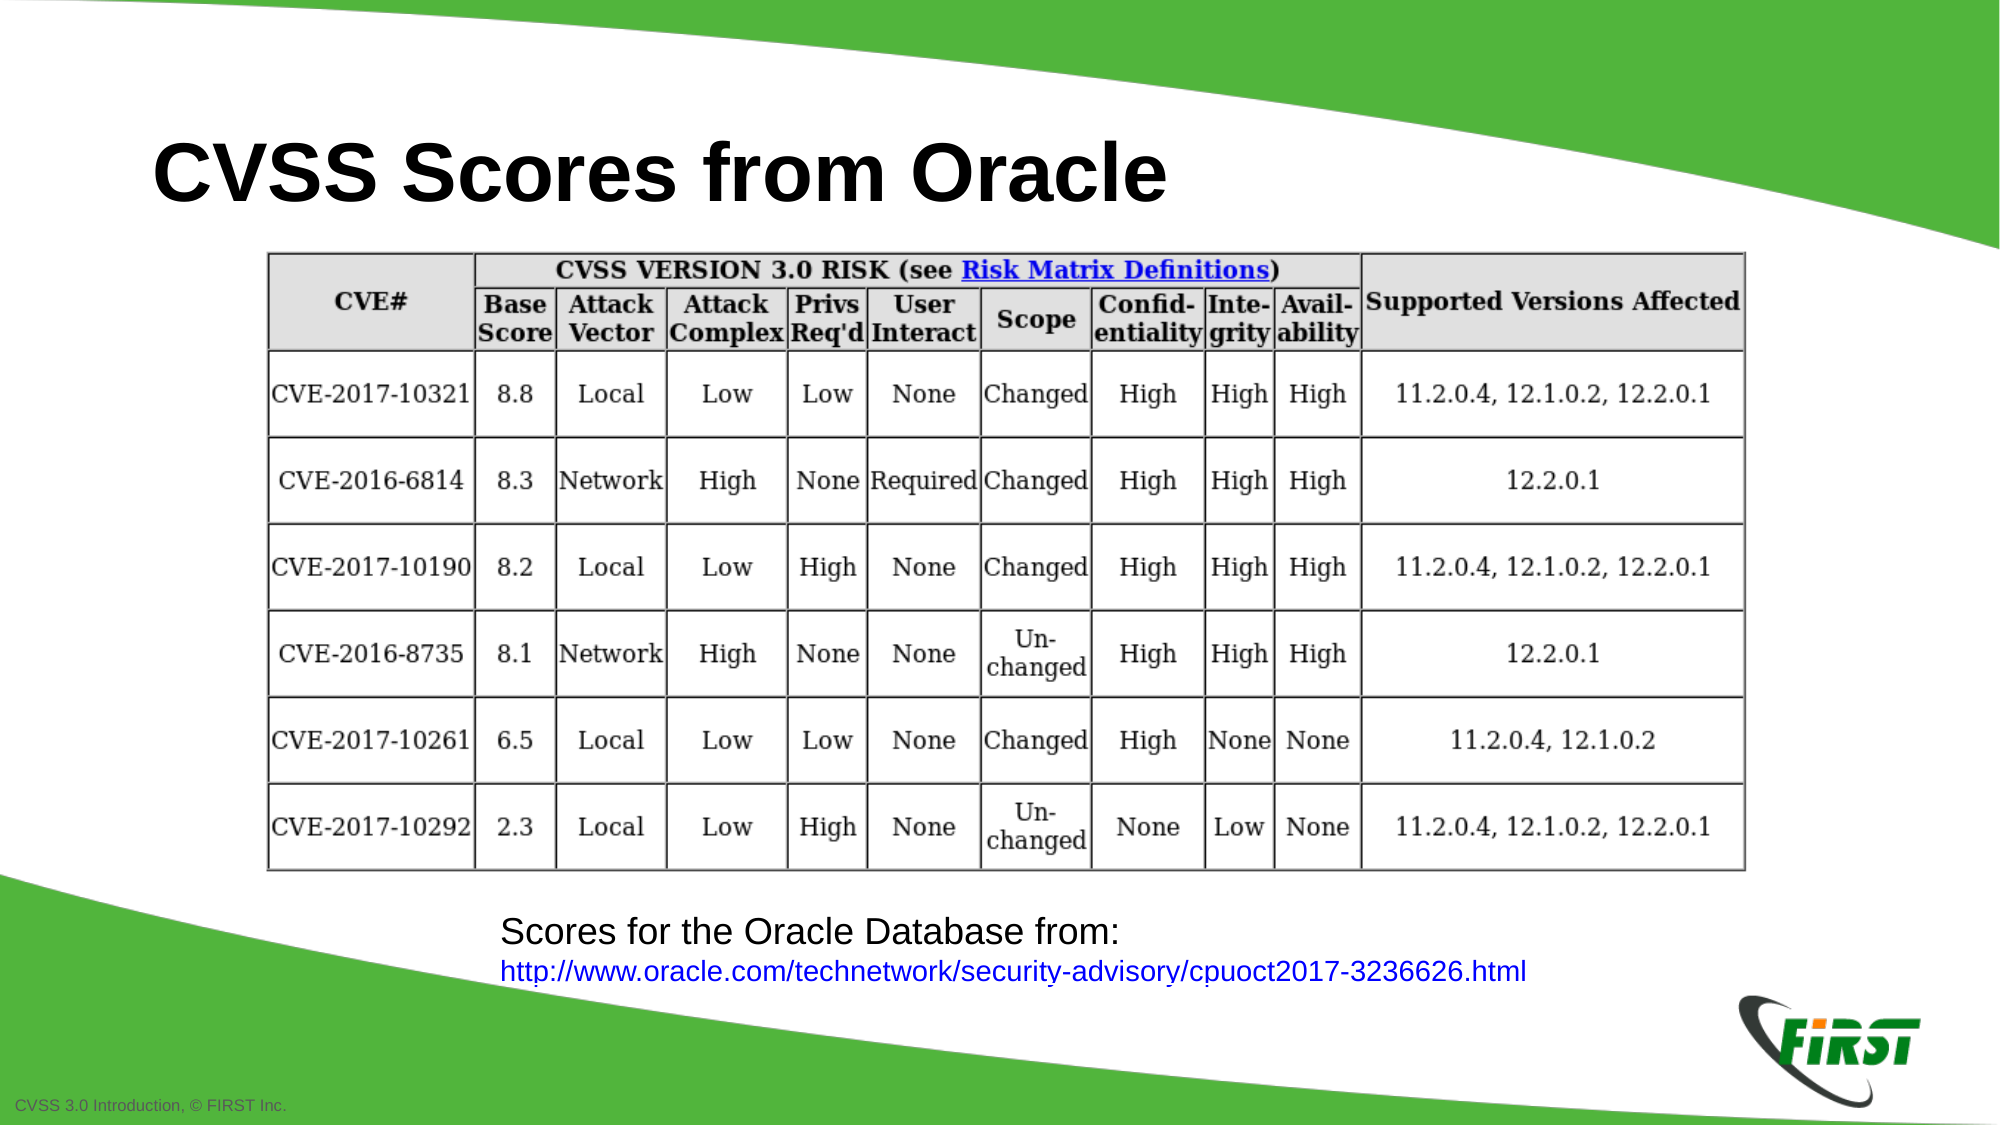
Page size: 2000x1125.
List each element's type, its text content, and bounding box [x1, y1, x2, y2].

picture [0, 0, 2000, 1125]
text_box CVSS Scores from Oracle [137, 59, 1862, 278]
text_box Scores for the Oracle Database from: http://www.oracle.com/technetwork/security-advisory/cpuoct2017-3236626.html [485, 900, 1680, 1035]
